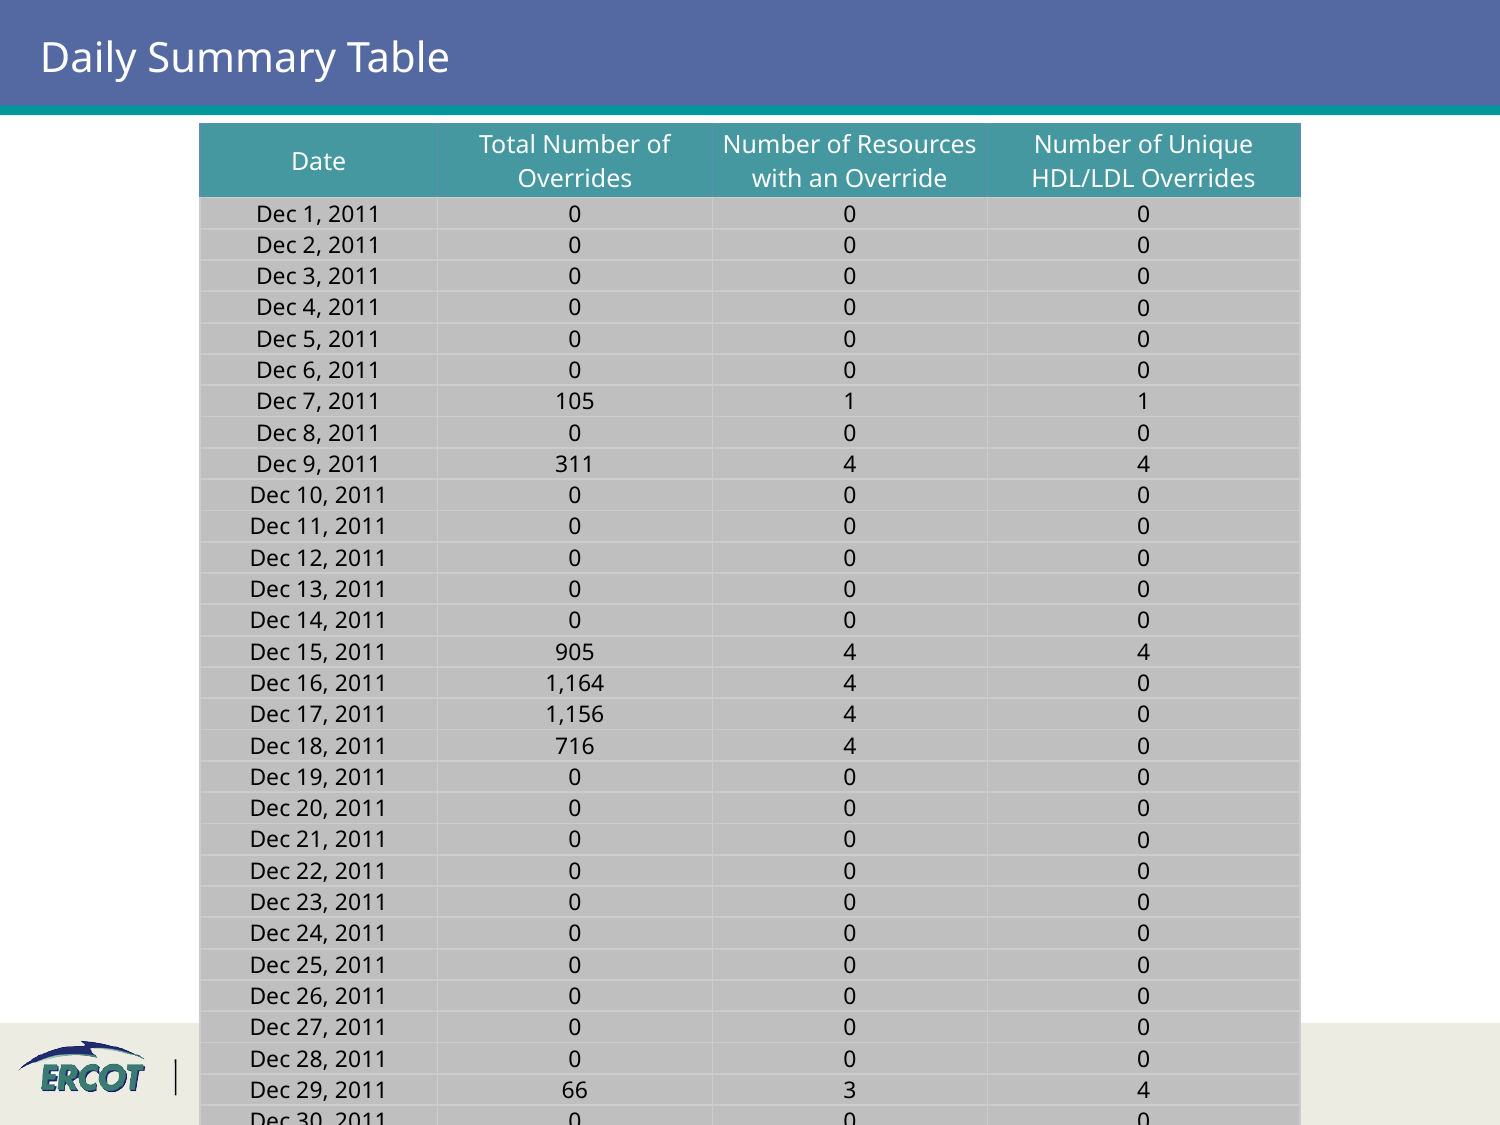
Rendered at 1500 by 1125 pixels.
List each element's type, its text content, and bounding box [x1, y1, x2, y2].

table_cell Dec 19, 2011 [201, 762, 437, 791]
table_cell 0 [988, 1106, 1299, 1125]
table_cell 0 [438, 950, 712, 979]
table_cell Dec 8, 2011 [201, 417, 437, 447]
table_cell 0 [713, 480, 987, 510]
table_cell 0 [713, 824, 987, 854]
table_cell 1 [988, 386, 1299, 416]
table_cell 0 [438, 198, 712, 228]
table_cell 0 [988, 543, 1299, 572]
table_header Date [201, 124, 437, 197]
table_cell 0 [988, 856, 1299, 885]
table_cell 0 [438, 292, 712, 322]
table_cell 0 [988, 605, 1299, 635]
table_cell 0 [713, 605, 987, 635]
table_cell Dec 25, 2011 [201, 950, 437, 979]
table_cell Dec 18, 2011 [201, 730, 437, 760]
table_cell 0 [713, 762, 987, 791]
table_cell 0 [438, 417, 712, 447]
table_cell Dec 7, 2011 [201, 386, 437, 416]
table_cell 0 [988, 918, 1299, 948]
table_cell 0 [988, 981, 1299, 1010]
table_cell 0 [438, 887, 712, 916]
table_cell Dec 17, 2011 [201, 699, 437, 729]
table_cell 0 [438, 511, 712, 541]
table_cell 716 [438, 730, 712, 760]
table_cell 0 [438, 324, 712, 353]
table_cell 4 [713, 637, 987, 666]
table_cell Dec 29, 2011 [201, 1075, 437, 1104]
table_cell 0 [438, 1012, 712, 1042]
table_cell 0 [713, 856, 987, 885]
table_cell 0 [713, 417, 987, 447]
table_cell Dec 12, 2011 [201, 543, 437, 572]
table_cell 0 [988, 261, 1299, 290]
table_cell Dec 24, 2011 [201, 918, 437, 948]
table_cell 0 [713, 574, 987, 603]
table_cell 0 [438, 856, 712, 885]
table_cell 0 [988, 1043, 1299, 1073]
table_cell 0 [713, 981, 987, 1010]
table_cell 0 [438, 355, 712, 384]
table_cell 0 [438, 762, 712, 791]
table_cell 905 [438, 637, 712, 666]
table_cell 0 [713, 1106, 987, 1125]
table_cell 66 [438, 1075, 712, 1104]
table_cell 1,156 [438, 699, 712, 729]
table_cell 1,164 [438, 668, 712, 697]
table_cell 4 [988, 449, 1299, 478]
table_cell Dec 3, 2011 [201, 261, 437, 290]
table_cell Dec 15, 2011 [201, 637, 437, 666]
table_cell 0 [713, 261, 987, 290]
table_cell 0 [713, 324, 987, 353]
table_cell 0 [438, 981, 712, 1010]
table_cell 0 [438, 918, 712, 948]
table_cell 0 [988, 417, 1299, 447]
table_cell 0 [988, 230, 1299, 259]
table_cell 0 [438, 793, 712, 823]
table_cell 0 [988, 574, 1299, 603]
table_cell 0 [713, 1012, 987, 1042]
table_cell 3 [713, 1075, 987, 1104]
table_cell Dec 2, 2011 [201, 230, 437, 259]
table_cell 0 [988, 730, 1299, 760]
table_cell 0 [713, 198, 987, 228]
table_cell Dec 21, 2011 [201, 824, 437, 854]
table_cell Dec 13, 2011 [201, 574, 437, 603]
table_cell 4 [713, 730, 987, 760]
table_cell 0 [988, 824, 1299, 854]
table_cell 0 [713, 511, 987, 541]
table_cell 0 [438, 480, 712, 510]
table_cell 4 [988, 637, 1299, 666]
table_cell Dec 11, 2011 [201, 511, 437, 541]
table_cell 4 [713, 668, 987, 697]
table_cell Dec 6, 2011 [201, 355, 437, 384]
table_cell 1 [713, 386, 987, 416]
table_cell 4 [713, 449, 987, 478]
table_cell 0 [713, 950, 987, 979]
table_cell 0 [713, 292, 987, 322]
table_cell 0 [988, 355, 1299, 384]
table_cell 0 [988, 324, 1299, 353]
table_cell 0 [438, 574, 712, 603]
table_cell Dec 27, 2011 [201, 1012, 437, 1042]
table_cell 0 [988, 511, 1299, 541]
table_cell 0 [988, 198, 1299, 228]
table_cell 4 [988, 1075, 1299, 1104]
table_cell Dec 16, 2011 [201, 668, 437, 697]
table_cell 0 [988, 1012, 1299, 1042]
picture [10, 1031, 151, 1111]
table_cell Dec 9, 2011 [201, 449, 437, 478]
table_header Number of Resources with an Override [713, 124, 987, 197]
table_cell Dec 5, 2011 [201, 324, 437, 353]
table_cell Dec 28, 2011 [201, 1043, 437, 1073]
table_cell 0 [988, 950, 1299, 979]
table_cell 0 [713, 918, 987, 948]
table_cell 0 [713, 230, 987, 259]
table_cell 0 [438, 824, 712, 854]
table_cell Dec 1, 2011 [201, 198, 437, 228]
table_cell 0 [713, 355, 987, 384]
table_header Number of Unique HDL/LDL Overrides [988, 124, 1299, 197]
table_cell 0 [438, 261, 712, 290]
table_cell Dec 23, 2011 [201, 887, 437, 916]
table_cell Dec 30, 2011 [201, 1106, 437, 1125]
table_cell 0 [438, 230, 712, 259]
table_cell 0 [438, 605, 712, 635]
table_cell 0 [438, 1106, 712, 1125]
table_cell 0 [988, 668, 1299, 697]
table_cell 0 [713, 543, 987, 572]
table_cell 0 [713, 1043, 987, 1073]
table_cell 0 [988, 292, 1299, 322]
table_cell 4 [713, 699, 987, 729]
table_cell 0 [988, 480, 1299, 510]
table_cell Dec 26, 2011 [201, 981, 437, 1010]
table_cell 311 [438, 449, 712, 478]
table_cell 0 [438, 1043, 712, 1073]
table_header Total Number of Overrides [438, 124, 712, 197]
table_cell 0 [988, 793, 1299, 823]
table_cell 0 [438, 543, 712, 572]
table_cell Dec 4, 2011 [201, 292, 437, 322]
table_cell 0 [988, 887, 1299, 916]
table_cell Dec 14, 2011 [201, 605, 437, 635]
table_cell 0 [988, 699, 1299, 729]
title Daily Summary Table [24, 0, 1451, 113]
table_cell 0 [988, 762, 1299, 791]
table_cell Dec 20, 2011 [201, 793, 437, 823]
table_cell Dec 10, 2011 [201, 480, 437, 510]
table_cell 0 [713, 887, 987, 916]
table_cell Dec 22, 2011 [201, 856, 437, 885]
table_cell 0 [713, 793, 987, 823]
table_cell 105 [438, 386, 712, 416]
